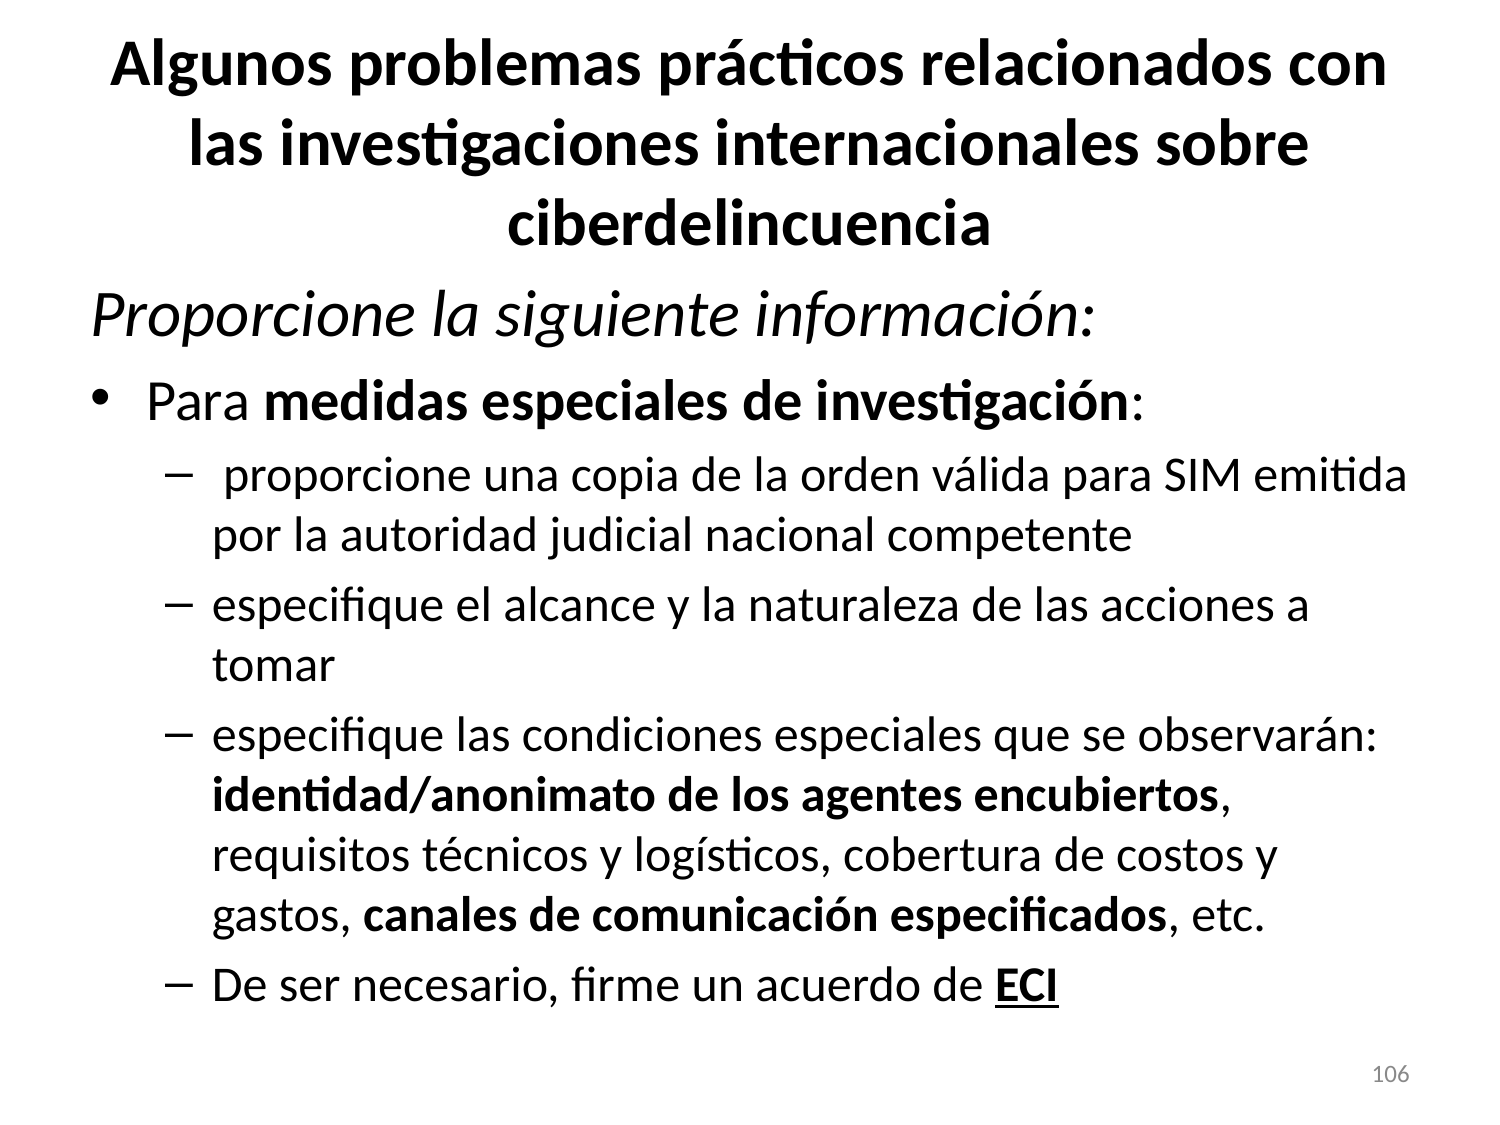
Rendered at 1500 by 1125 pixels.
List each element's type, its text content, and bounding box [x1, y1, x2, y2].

slide_number 106 [1074, 1042, 1425, 1103]
title Algunos problemas prácticos relacionados con las investigaciones internacionales sobre ciberdelincuencia [75, 45, 1425, 233]
list Proporcione la siguiente información: Para medidas especiales de investigación: proporcione una copia de la orden válida para SIM emitida por la autoridad judicial nacional competente especifique el alcance y la naturaleza de las acciones a tomar especifique las condiciones especiales que se observarán: identidad/anonimato de los agentes encubiertos, requisitos técnicos y logísticos, cobertura de costos y gastos, canales de comunicación especificados, etc. De ser necesario, firme un acuerdo de ECI [75, 262, 1425, 1005]
